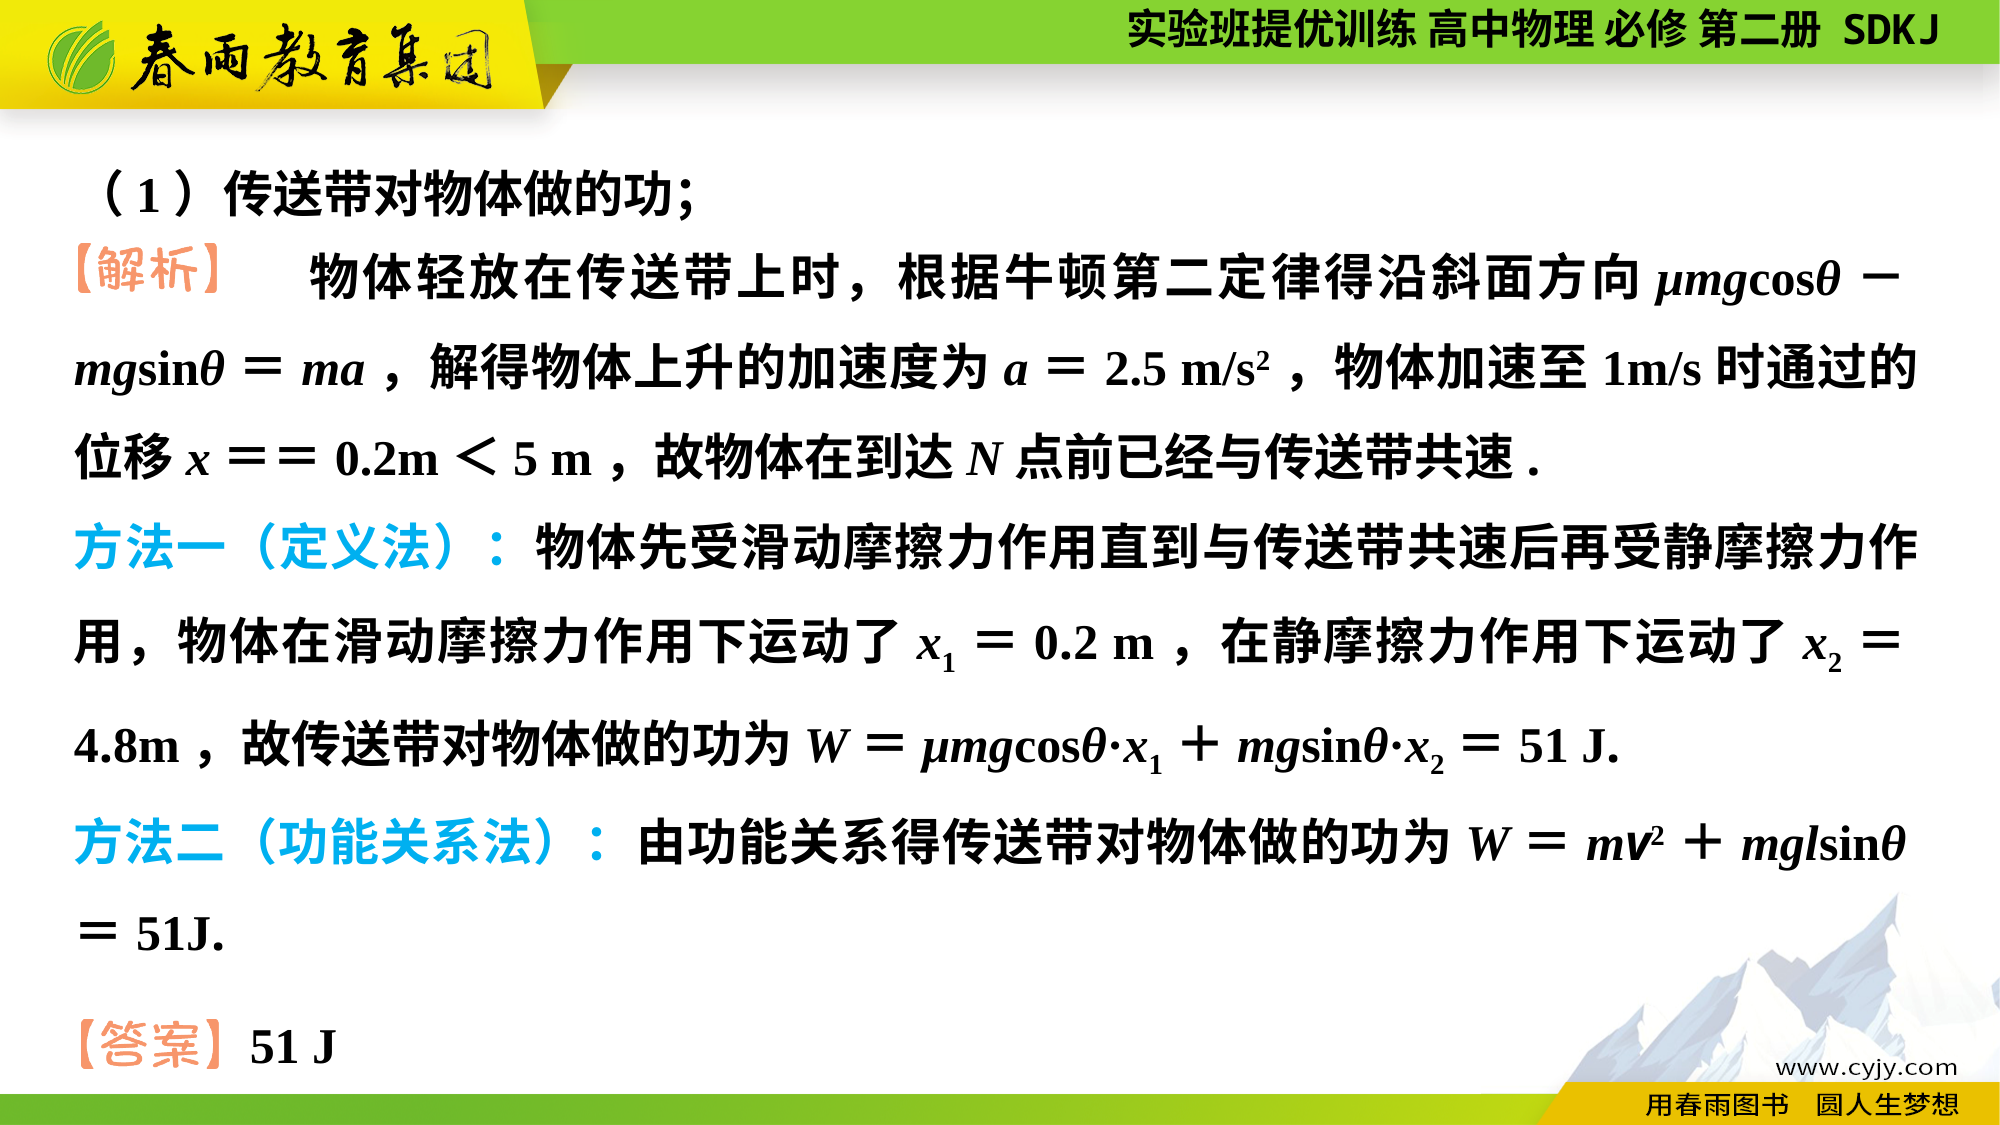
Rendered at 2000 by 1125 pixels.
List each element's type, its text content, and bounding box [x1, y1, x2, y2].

list （1）传送带对物体做的功； [59, 125, 1944, 220]
picture [0, 0, 2000, 1125]
text_box 51 J [234, 1006, 414, 1082]
